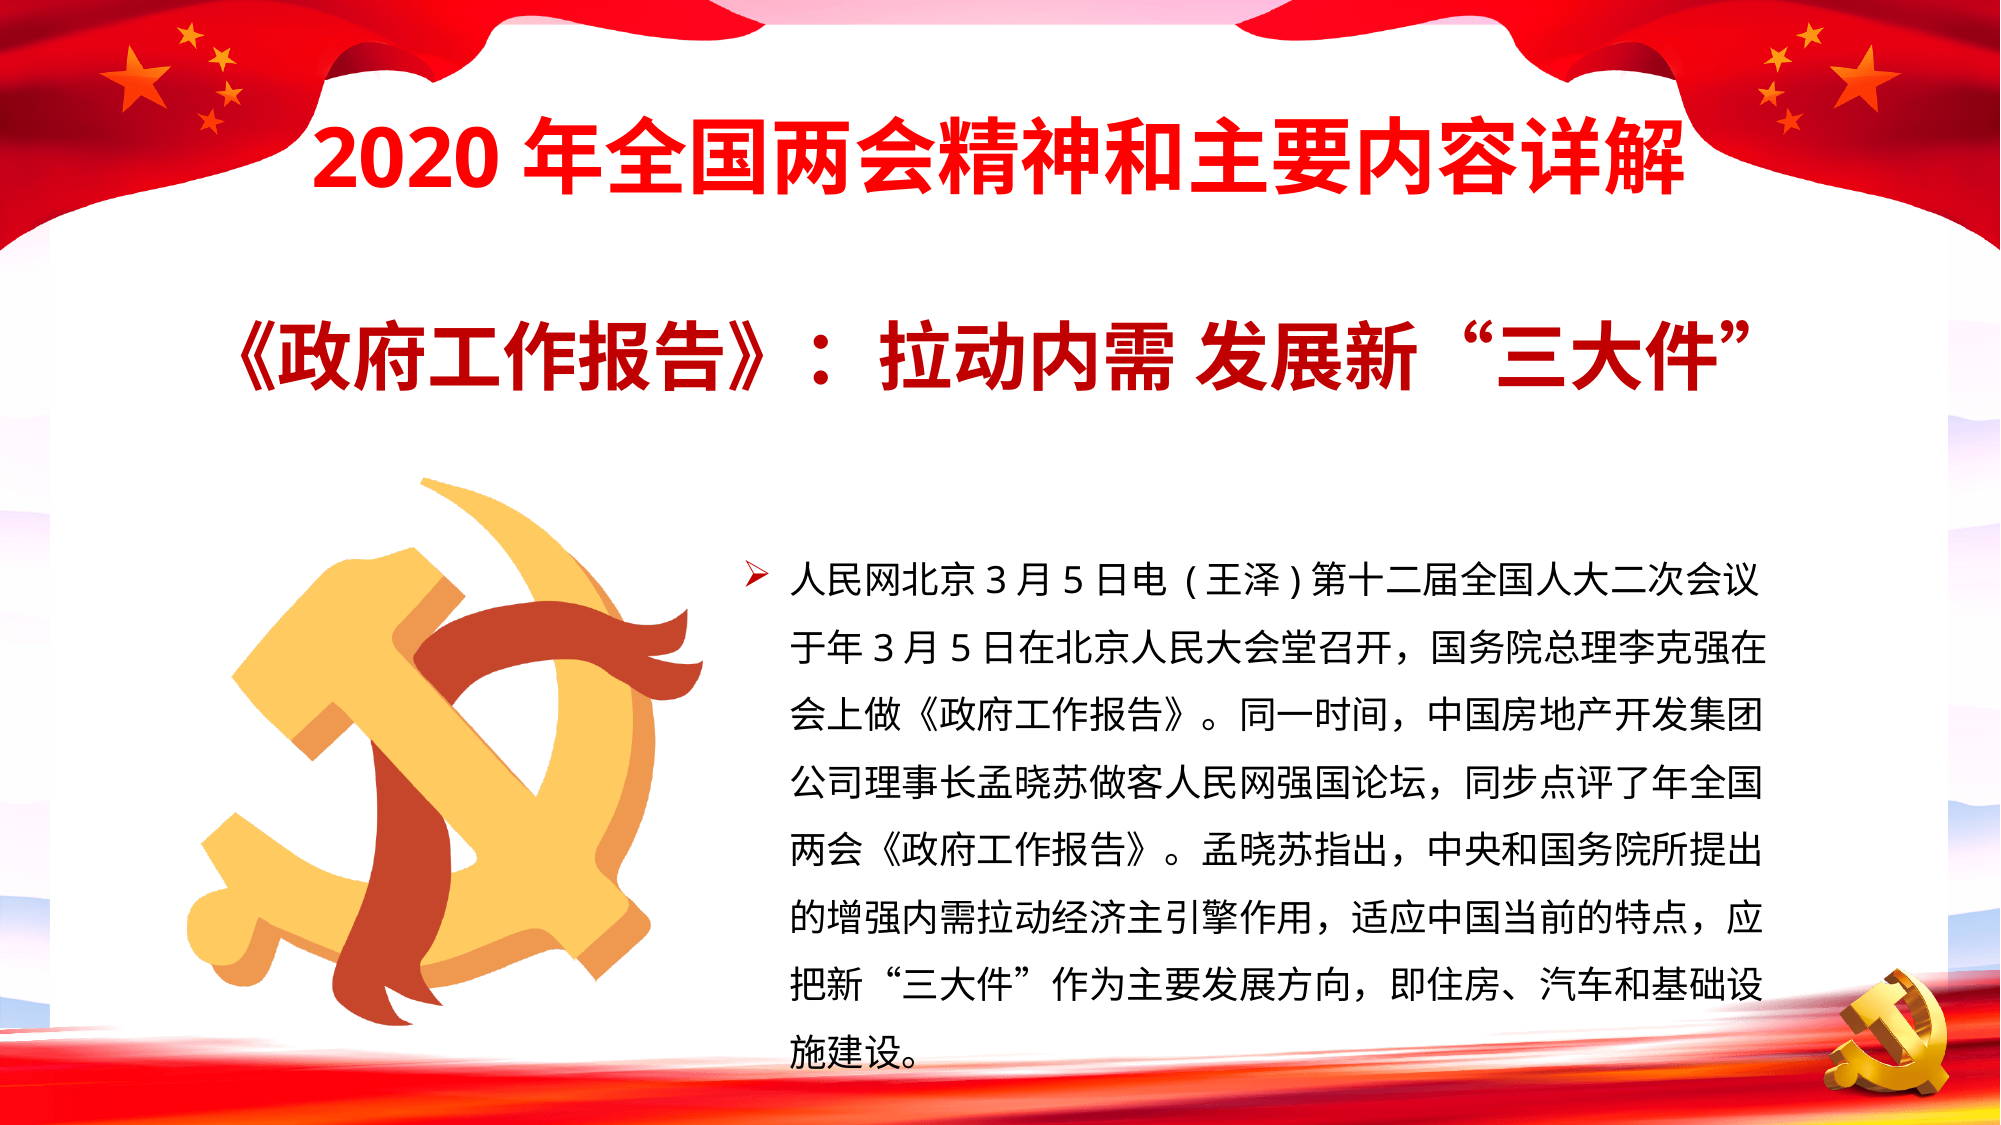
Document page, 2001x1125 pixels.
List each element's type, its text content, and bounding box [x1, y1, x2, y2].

picture [0, 0, 2000, 1125]
text_box 《政府工作报告》：拉动内需 发展新“三大件” [1305, 301, 1938, 407]
text_box 人民网北京3月5日电 (王泽)第十二届全国人大二次会议于年3月5日在北京人民大会堂召开，国务院总理李克强在会上做《政府工作报告》。同一时间，中国房地产开发集团公司理事长孟晓苏做客人民网强国论坛，同步点评了年全国两会《政府工作报告》。孟晓苏指出，中央和国务院所提出的增强内需拉动经济主引擎作用，适应中国当前的特点，应把新“三大件”作为主要发展方向，即住房、汽车和基础设施建设。 [1305, 526, 1810, 1081]
